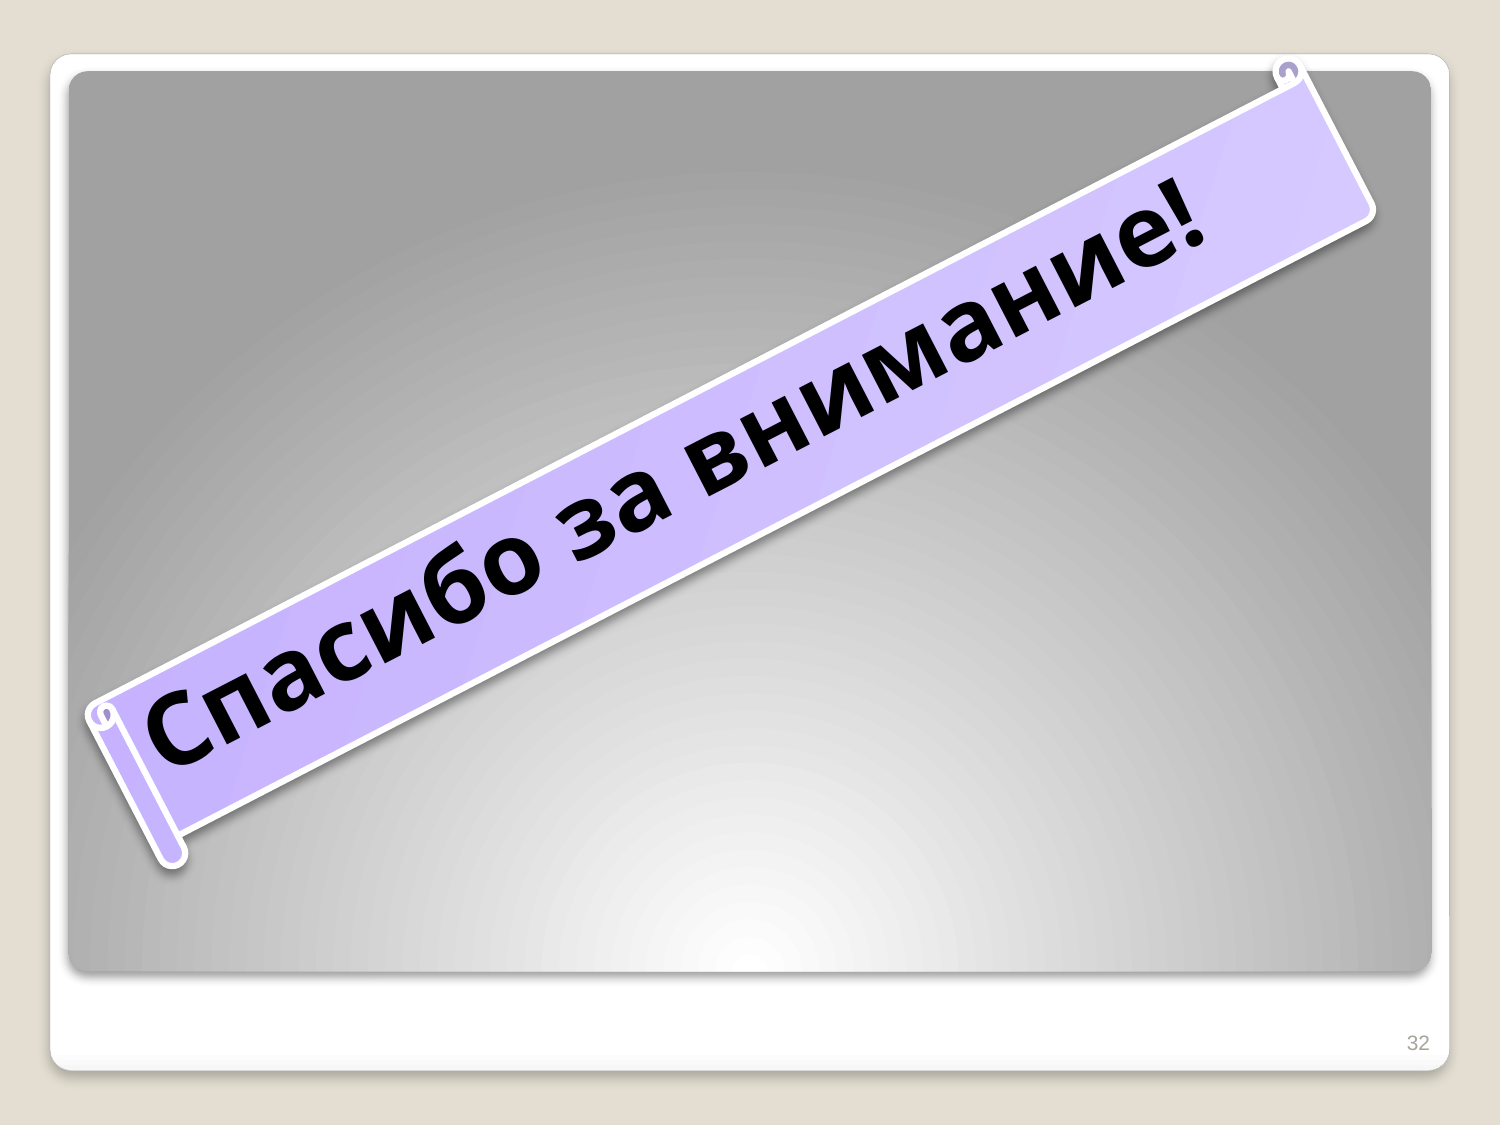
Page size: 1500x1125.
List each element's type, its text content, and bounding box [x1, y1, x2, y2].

text_box Спасибо за внимание! [84, 55, 1377, 870]
slide_number 32 [1369, 1002, 1445, 1063]
